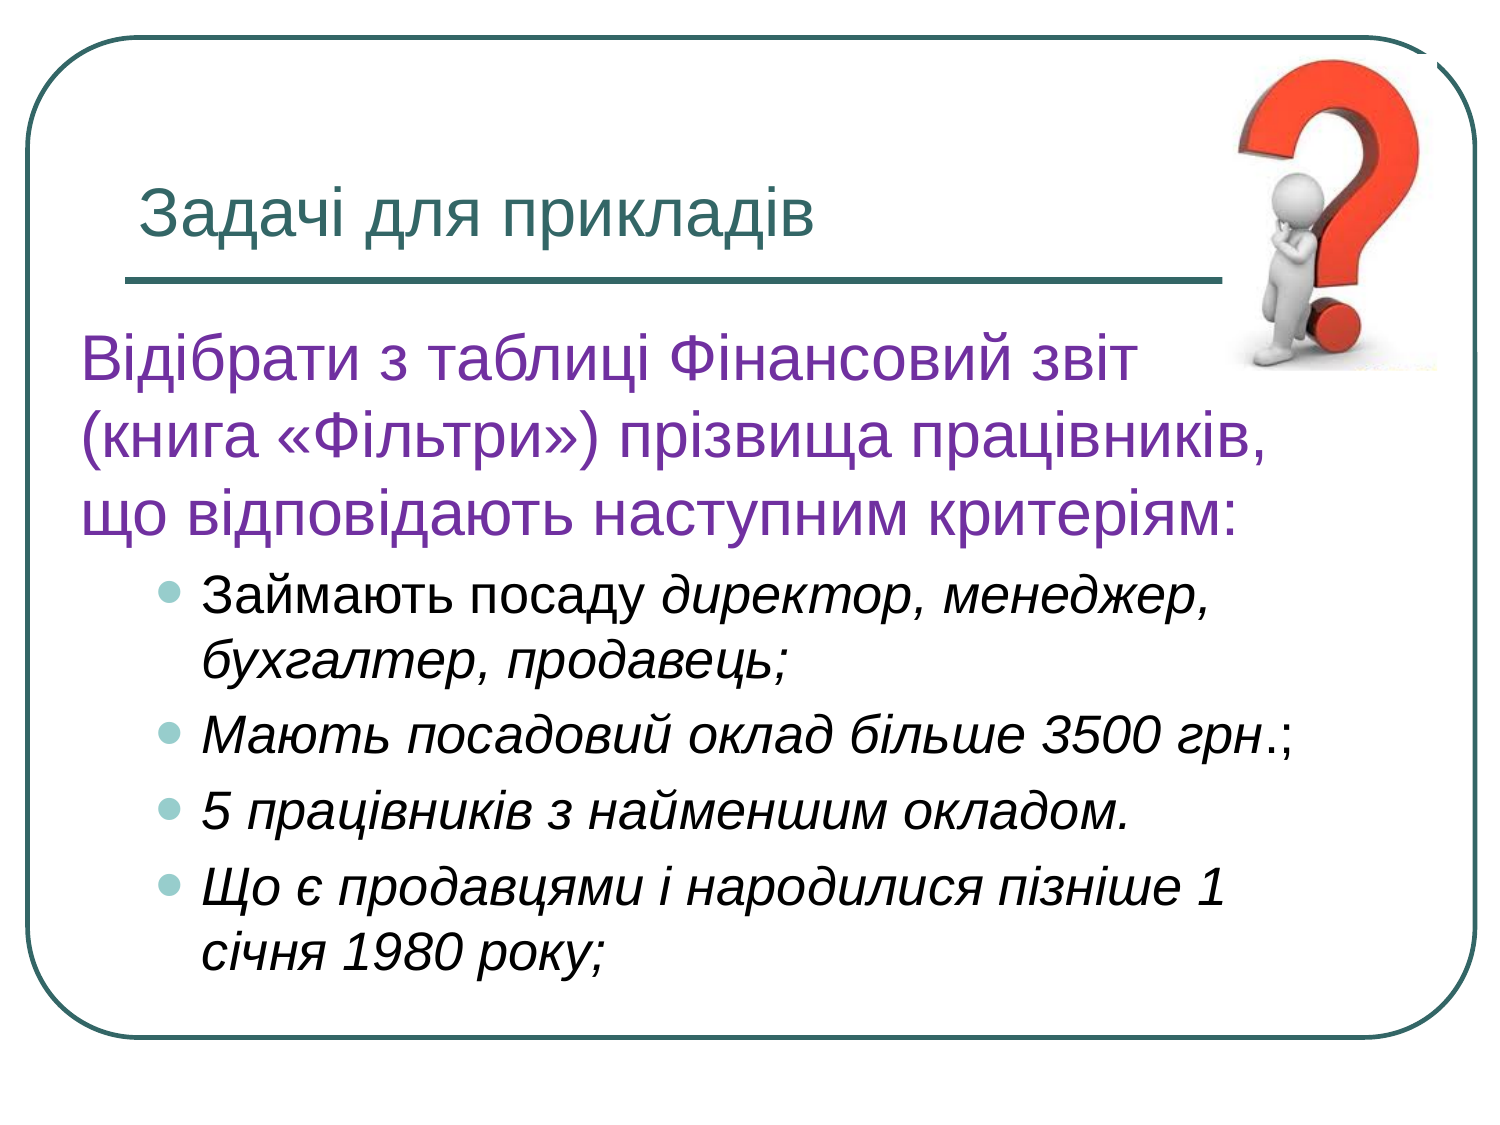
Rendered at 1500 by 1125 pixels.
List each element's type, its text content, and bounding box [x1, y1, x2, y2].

title Задачі для прикладів [123, 149, 1222, 258]
list Відібрати з таблиці Фінансовий звіт (книга «Фільтри») прізвища працівників, що відповідають наступним критеріям: Займають посаду директор, менеджер, бухгалтер, продавець; Мають посадовий оклад більше 3500 грн.; 5 працівників з найменшим окладом. Що є продавцями і народилися пізніше 1 січня 1980 року; [64, 308, 1328, 971]
text_box [1222, 54, 1438, 405]
